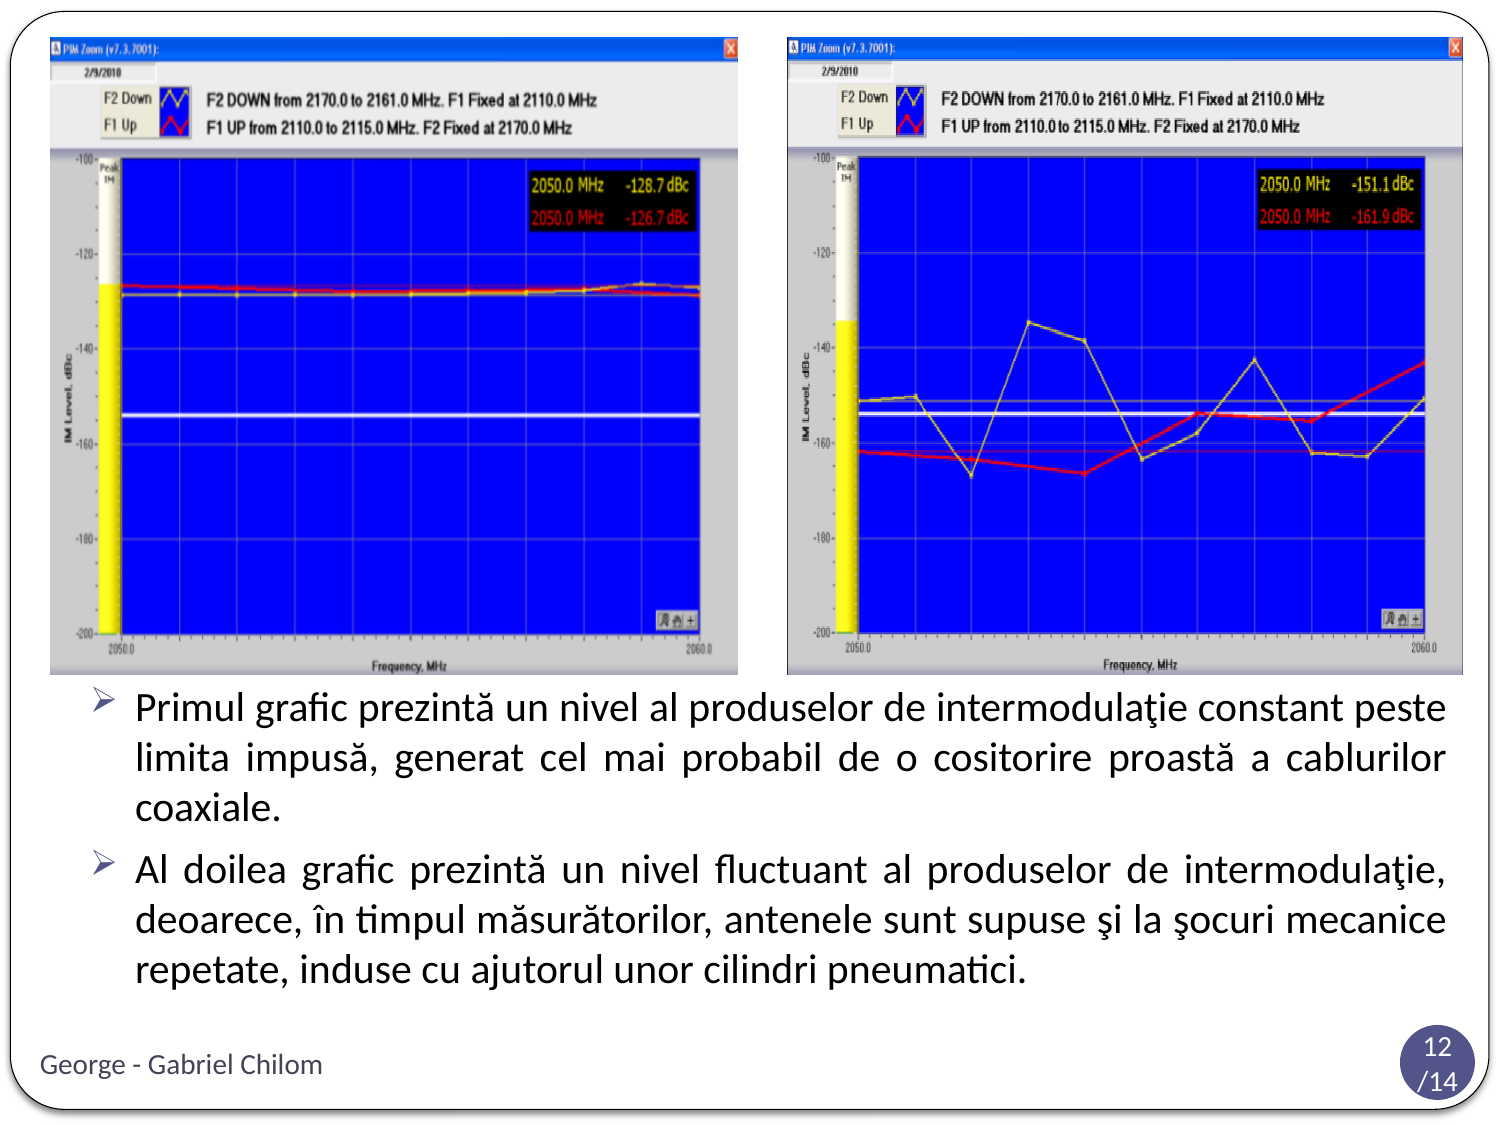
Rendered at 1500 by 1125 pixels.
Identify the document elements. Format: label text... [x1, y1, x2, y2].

picture [49, 37, 738, 676]
slide_number 12/14 [1399, 1024, 1475, 1100]
list Primul grafic prezintă un nivel al produselor de intermodulaţie constant peste limita impusă, generat cel mai probabil de o cositorire proastă a cablurilor coaxiale. Al doilea grafic prezintă un nivel fluctuant al produselor de intermodulaţie, deoarece, în timpul măsurătorilor, antenele sunt supuse şi la şocuri mecanice repetate, induse cu ajutorul unor cilindri pneumatici. [74, 49, 1463, 1088]
picture [787, 37, 1463, 676]
footer George - Gabriel Chilom [24, 1025, 675, 1100]
